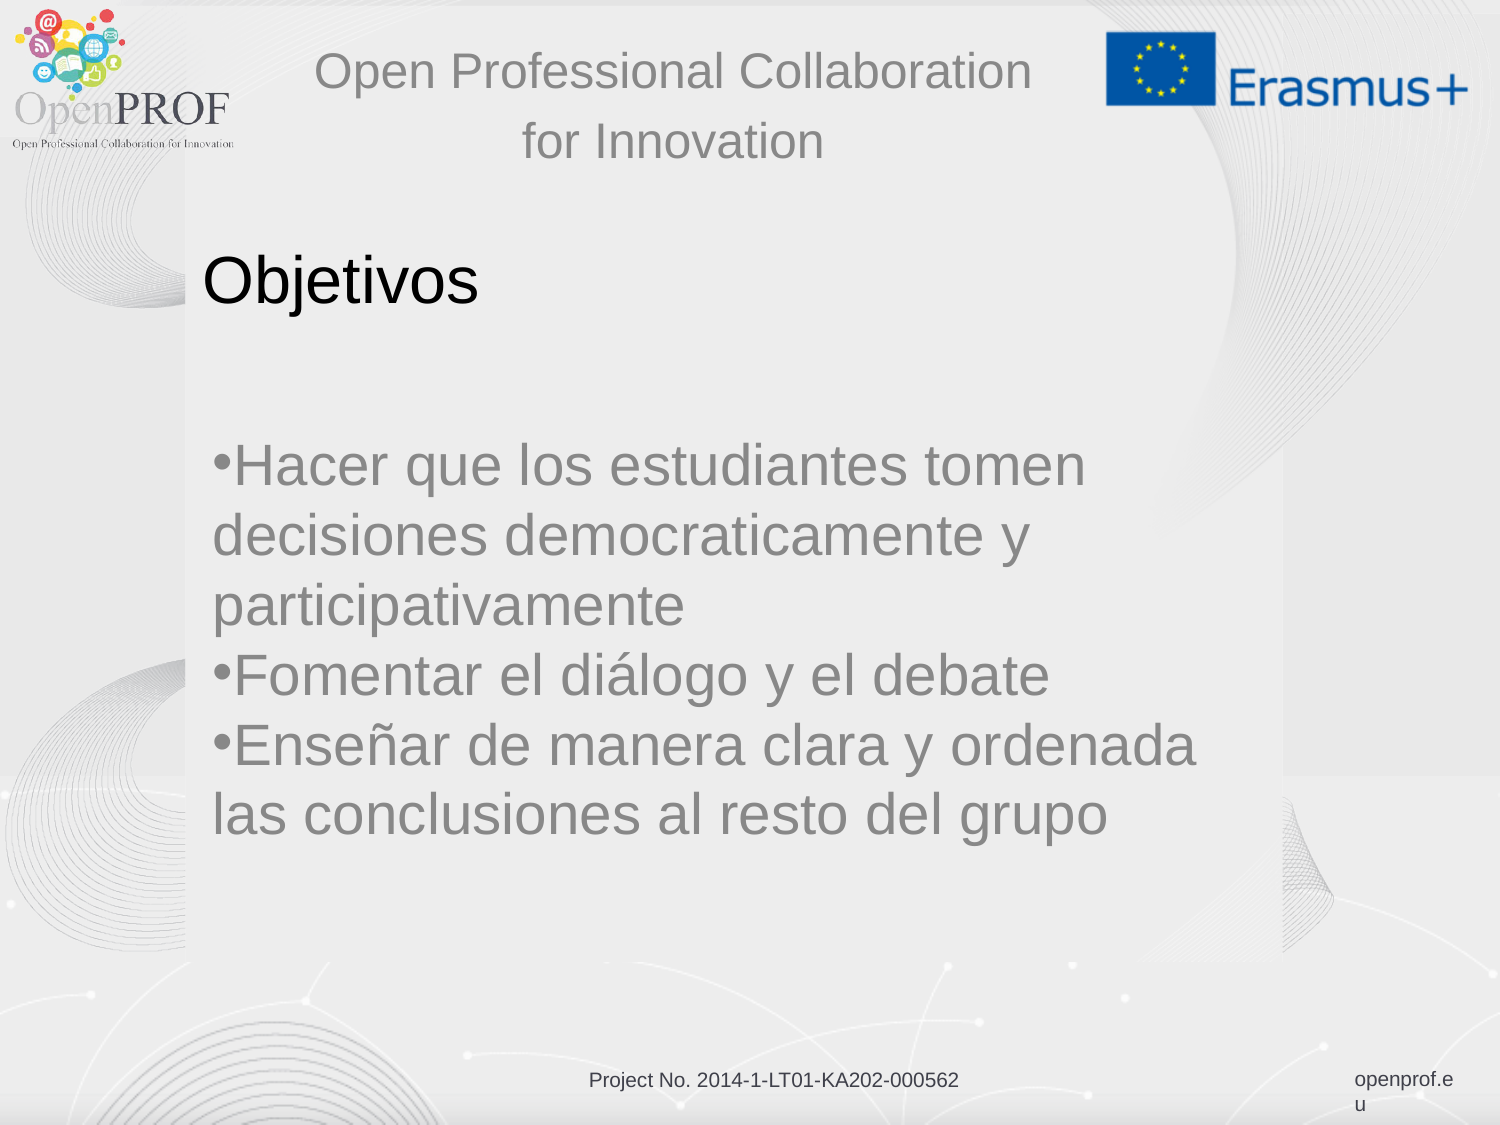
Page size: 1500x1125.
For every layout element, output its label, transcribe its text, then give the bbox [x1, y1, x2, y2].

title Objetivos [187, 249, 1317, 386]
picture [0, 0, 1500, 1125]
text_box Open Professional Collaboration for Innovation [251, 31, 1110, 156]
subtitle Hacer que los estudiantes tomen decisiones democraticamente y participativamente Fomentar el diálogo y el debate Enseñar de manera clara y ordenada las conclusiones al resto del grupo [198, 419, 1286, 669]
